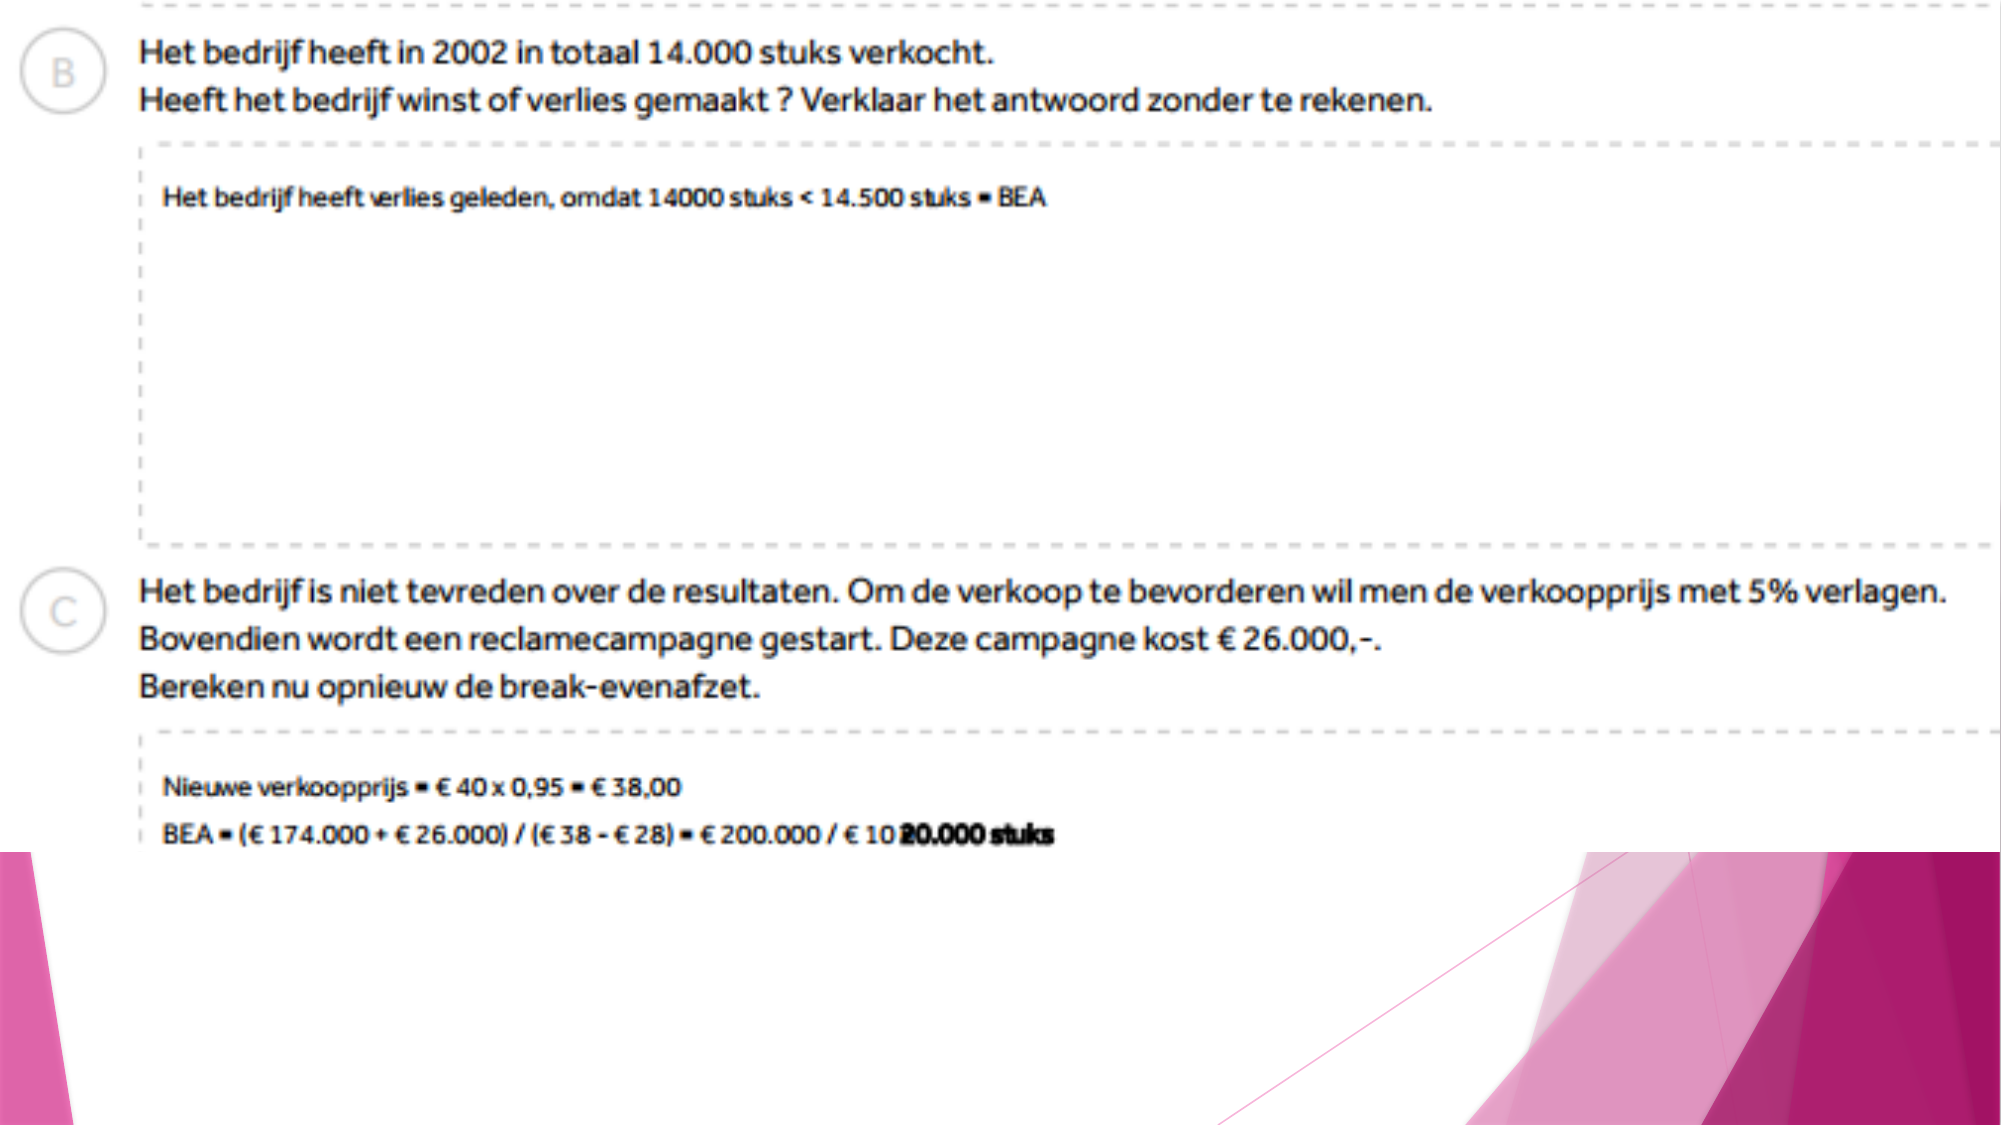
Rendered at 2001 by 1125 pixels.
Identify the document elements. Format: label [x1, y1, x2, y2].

picture [0, 0, 2000, 852]
